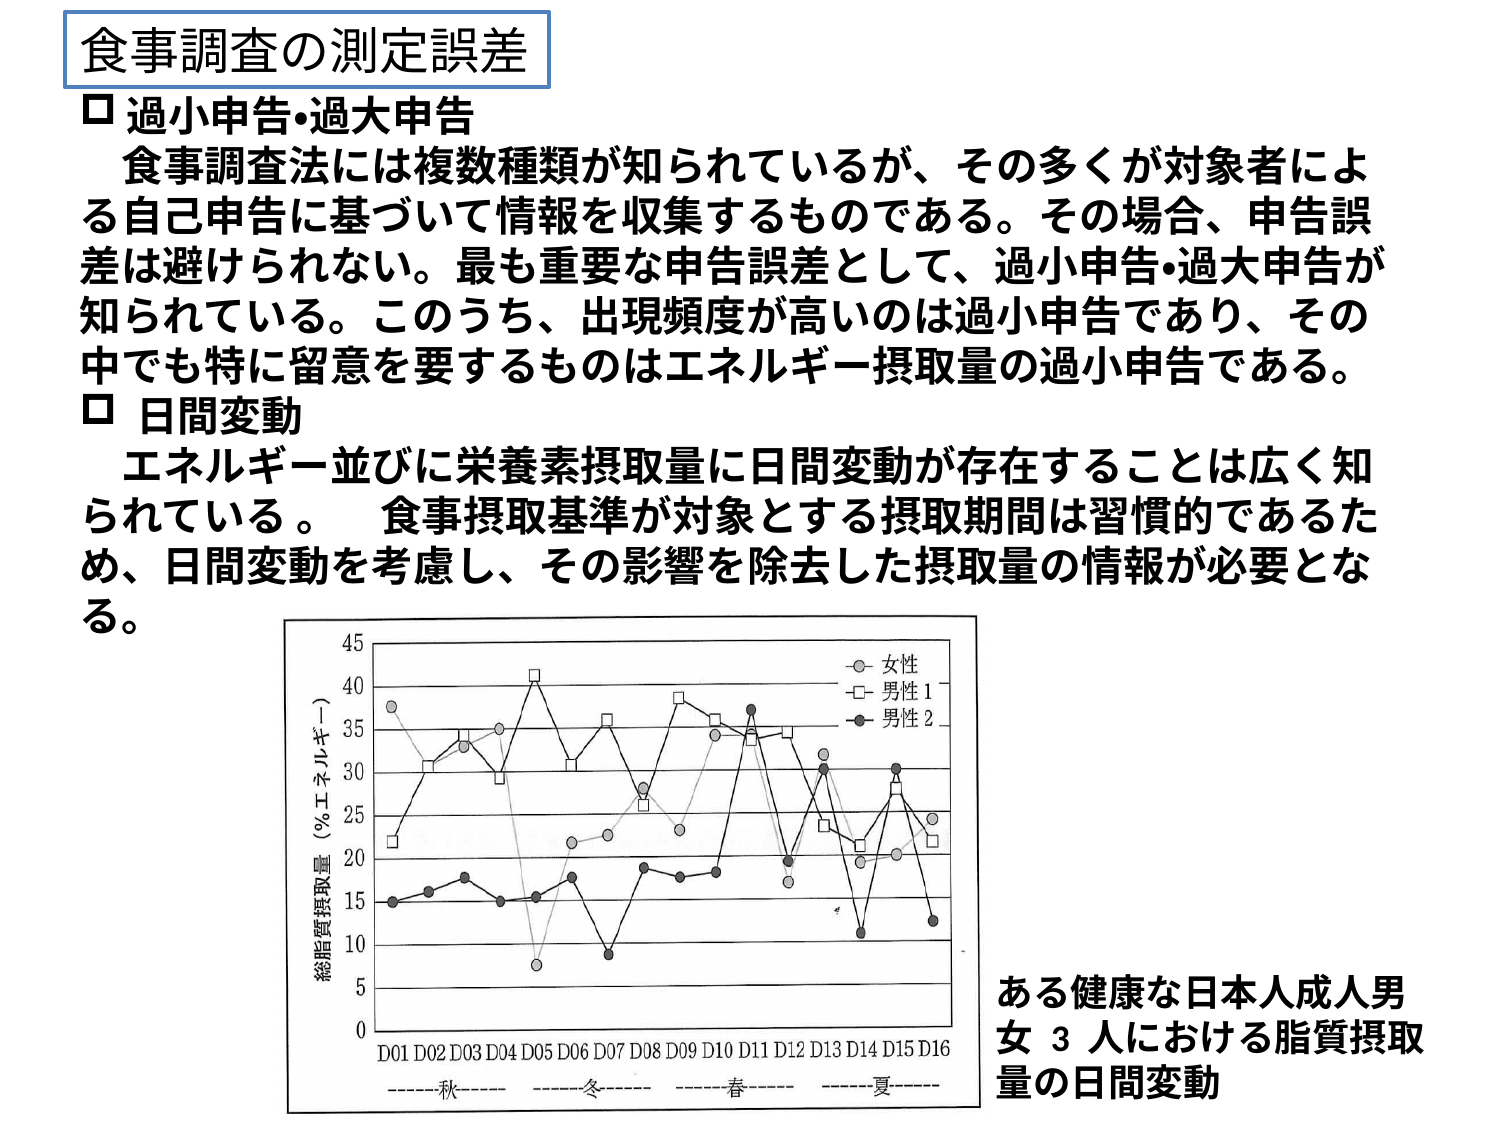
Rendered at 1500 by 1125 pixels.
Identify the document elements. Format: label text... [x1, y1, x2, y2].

text_box 過小申告・過大申告 食事調査法には複数種類が知られているが、その多くが対象者による自己申告に基づいて情報を収集するものである。その場合、申告誤差は避けられない。最も重要な申告誤差として、過小申告・過大申告が知られている。このうち、出現頻度が高いのは過小申告であり、その中でも特に留意を要するものはエネルギー摂取量の過小申告である。 日間変動 エネルギー並びに栄養素摂取量に日間変動が存在することは広く知られている 。 食事摂取基準が対象とする摂取期間は習慣的であるため、日間変動を考慮し、その影響を除去した摂取量の情報が必要となる。 [64, 82, 1424, 648]
text_box 食事調査の測定誤差 [63, 10, 551, 89]
picture [277, 609, 987, 1114]
text_box ある健康な日本人成人男女 3 人における脂質摂取量の日間変動 [991, 961, 1460, 1112]
